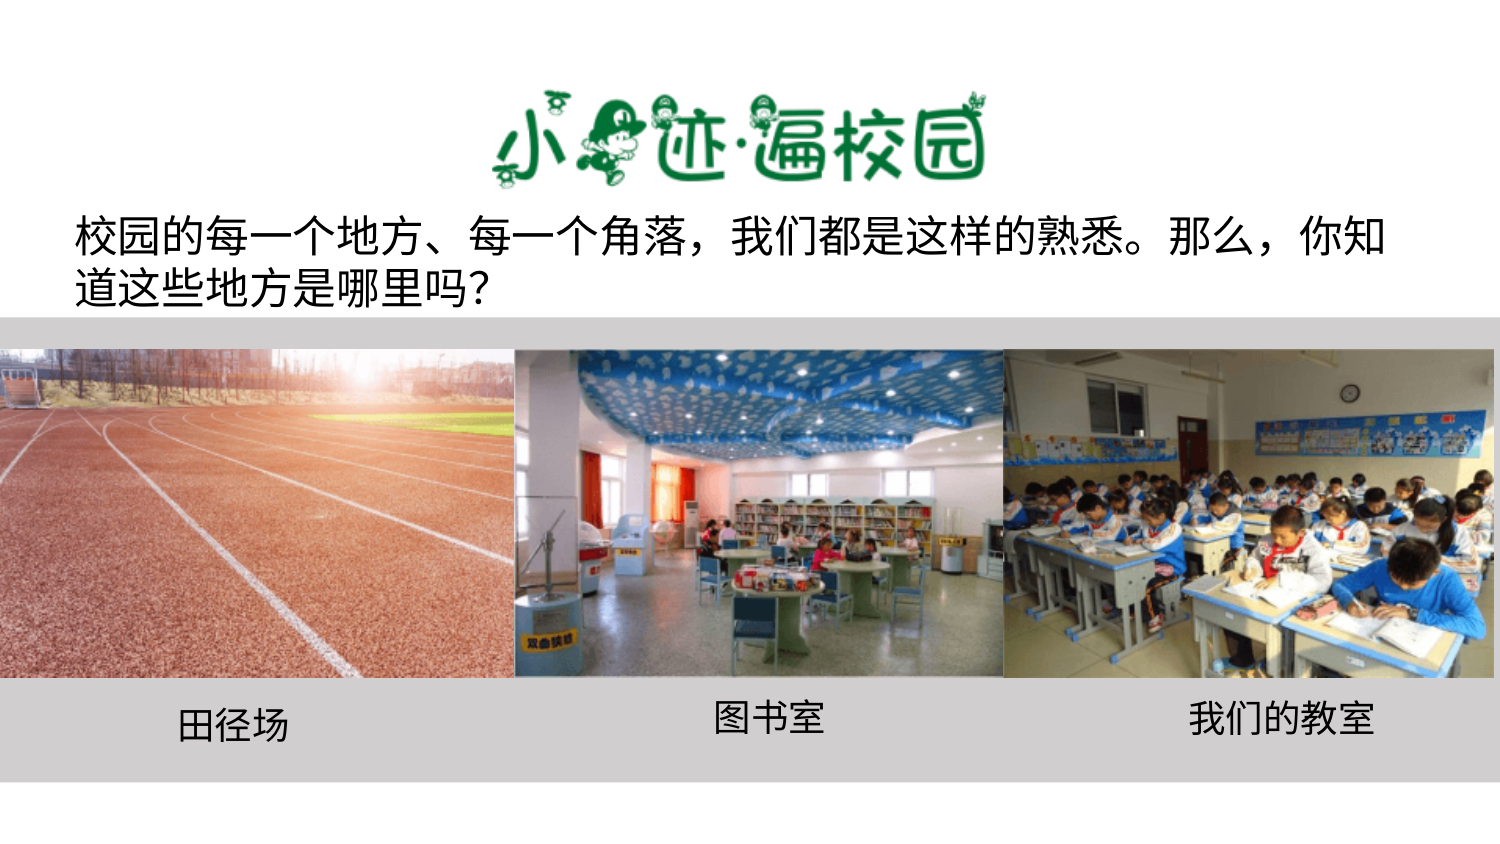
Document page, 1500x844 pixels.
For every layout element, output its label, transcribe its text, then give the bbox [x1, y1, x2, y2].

text_box 我们的教室 [1177, 689, 1396, 746]
picture [492, 84, 991, 205]
text_box 校园的每一个地方、每一个角落，我们都是这样的熟悉。那么，你知道这些地方是哪里吗？ [62, 202, 1399, 319]
text_box 田径场 [166, 696, 312, 753]
text_box [0, 316, 1500, 783]
picture [0, 349, 1494, 678]
text_box 图书室 [702, 688, 848, 745]
